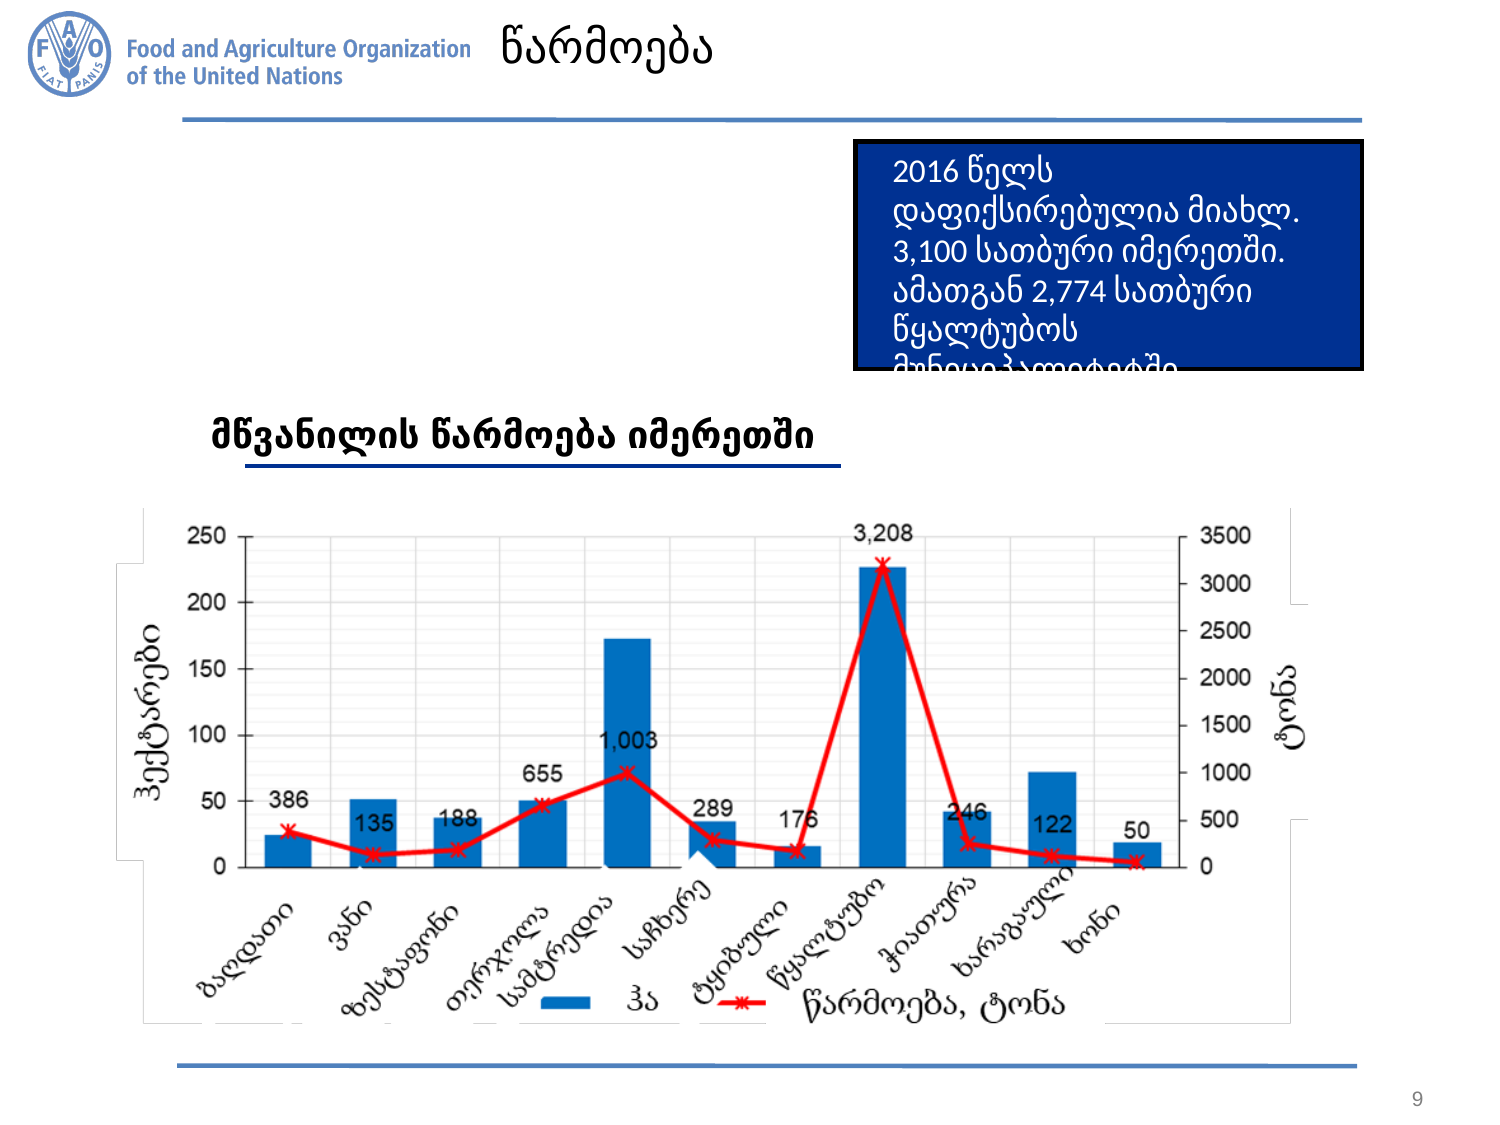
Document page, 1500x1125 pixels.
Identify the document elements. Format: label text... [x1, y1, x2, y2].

text_box მწვანილის წარმოება იმერეთში [195, 403, 831, 463]
picture [114, 508, 1309, 1024]
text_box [855, 141, 1363, 369]
picture [27, 11, 470, 97]
slide_number 9 [1286, 1068, 1439, 1125]
title წარმოება [485, 0, 1477, 97]
